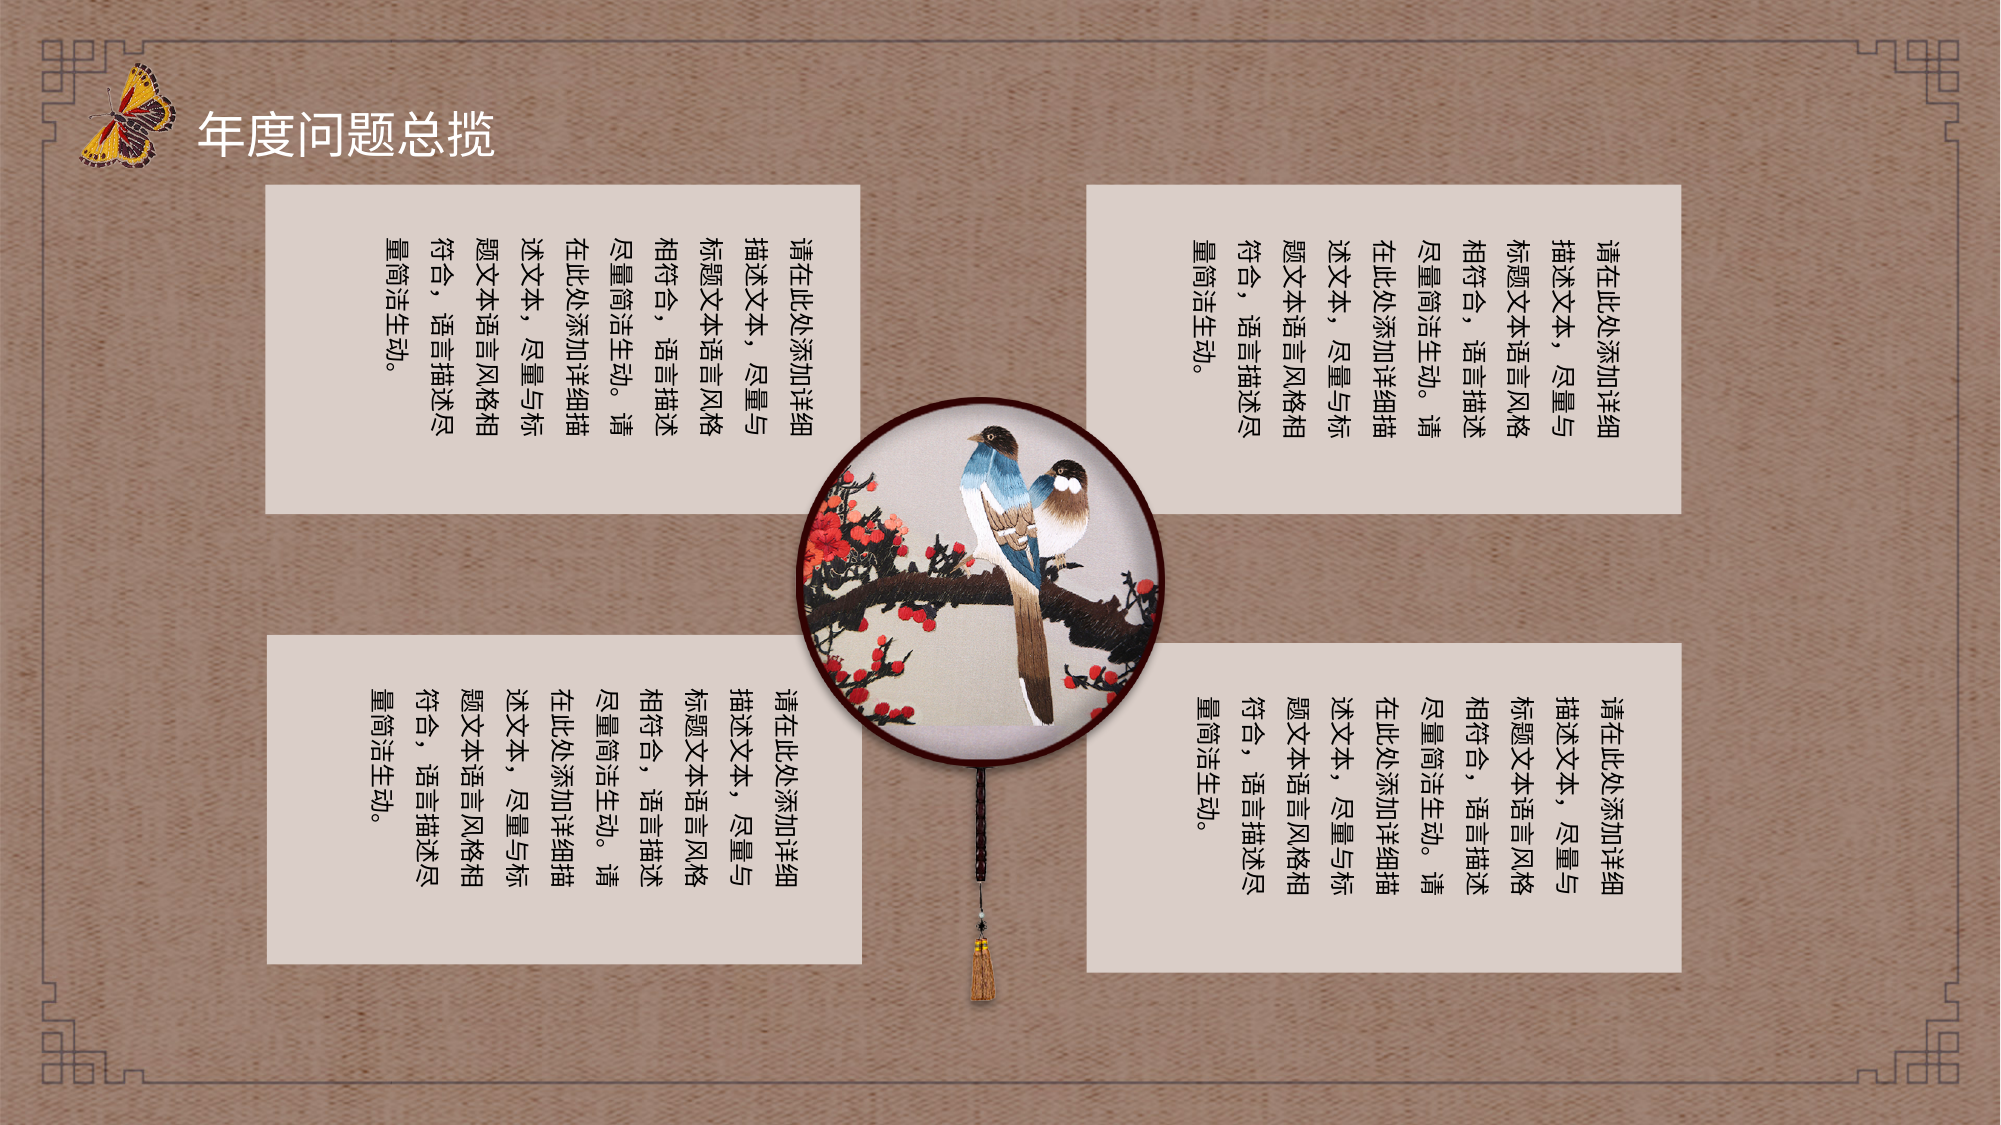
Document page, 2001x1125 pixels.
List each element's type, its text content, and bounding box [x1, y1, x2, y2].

text_box [266, 634, 765, 965]
picture [0, 0, 2001, 1125]
text_box 请在此处添加详细描述文本，尽量与标题文本语言风格相符合，语言描述尽量简洁生动。请在此处添加详细描述文本，尽量与标题文本语言风格相符合，语言描述尽量简洁生动。 [1117, 224, 1648, 478]
text_box 请在此处添加详细描述文本，尽量与标题文本语言风格相符合，语言描述尽量简洁生动。请在此处添加详细描述文本，尽量与标题文本语言风格相符合，语言描述尽量简洁生动。 [294, 674, 765, 927]
text_box 请在此处添加详细描述文本，尽量与标题文本语言风格相符合，语言描述尽量简洁生动。请在此处添加详细描述文本，尽量与标题文本语言风格相符合，语言描述尽量简洁生动。 [1195, 681, 1651, 935]
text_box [70, 40, 514, 194]
text_box [1085, 184, 1683, 515]
text_box [1195, 642, 1683, 974]
text_box 请在此处添加详细描述文本，尽量与标题文本语言风格相符合，语言描述尽量简洁生动。请在此处添加详细描述文本，尽量与标题文本语言风格相符合，语言描述尽量简洁生动。 [309, 223, 840, 476]
text_box [264, 184, 861, 515]
